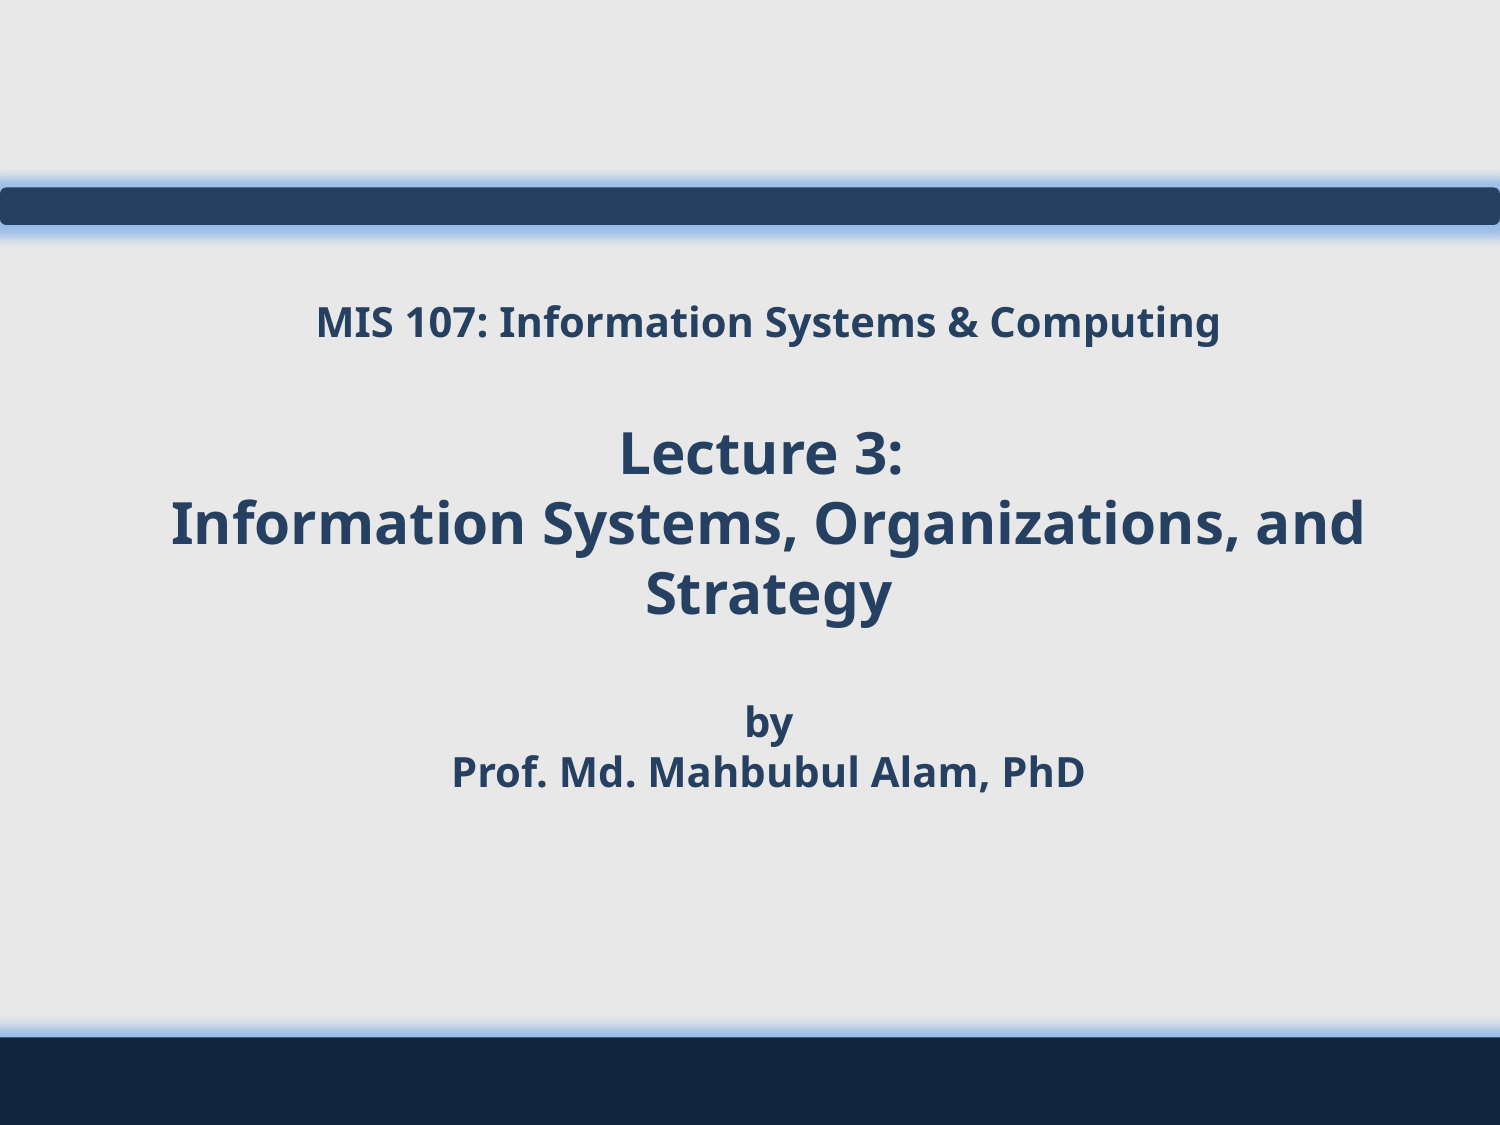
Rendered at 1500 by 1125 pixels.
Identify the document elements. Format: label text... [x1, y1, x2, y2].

title MIS 107: Information Systems & Computing Lecture 3: Information Systems, Organizations, and Strategy by Prof. Md. Mahbubul Alam, PhD [112, 312, 1426, 851]
